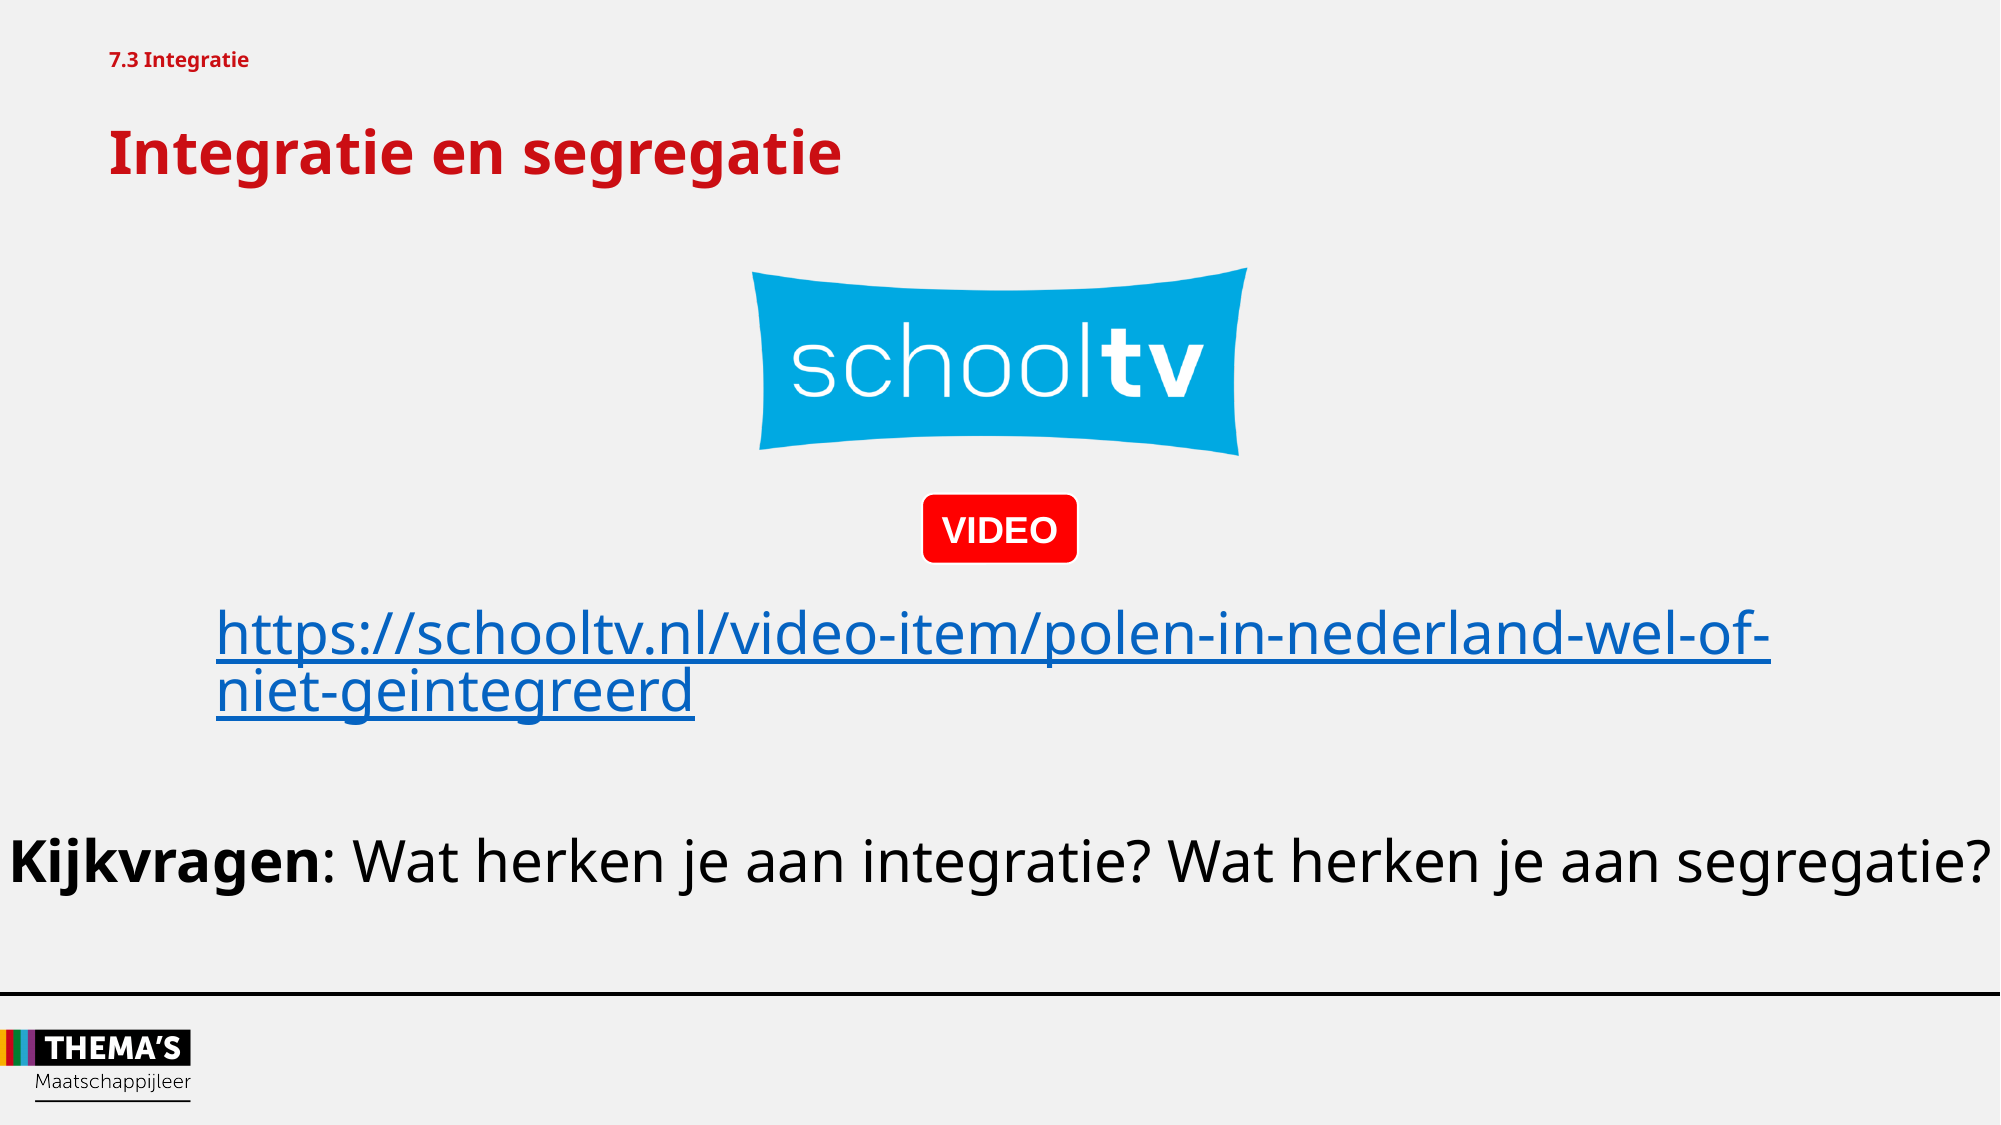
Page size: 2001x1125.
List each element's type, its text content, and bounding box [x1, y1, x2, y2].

list 7.3 Integratie [94, 33, 941, 88]
list Integratie en segregatie [94, 114, 1828, 205]
list https://schooltv.nl/video-item/polen-in-nederland-wel-of-niet-geintegreerd [200, 590, 1800, 680]
picture [746, 260, 1254, 465]
text_box Kijkvragen: Wat herken je aan integratie? Wat herken je aan segregatie? [0, 817, 2000, 902]
picture [0, 993, 203, 1125]
